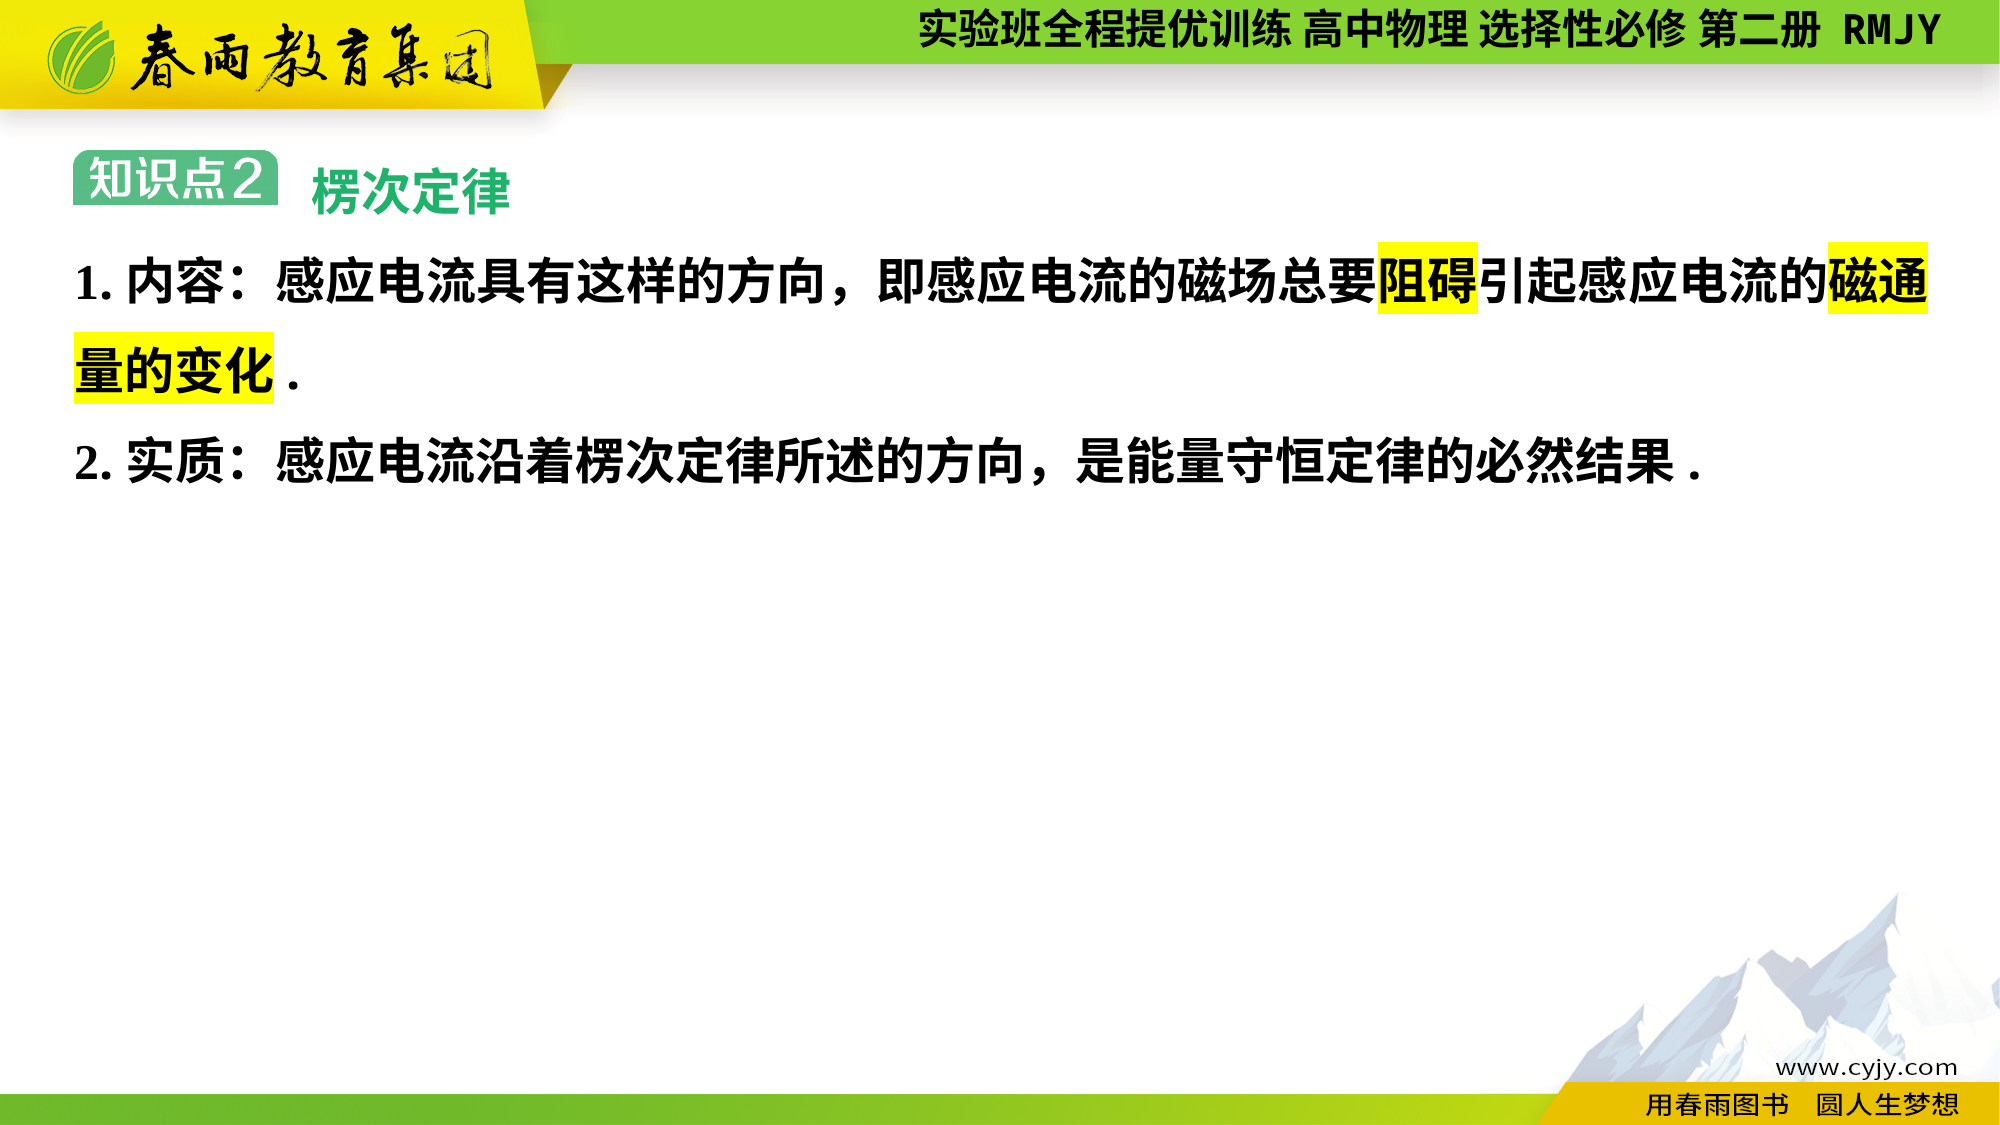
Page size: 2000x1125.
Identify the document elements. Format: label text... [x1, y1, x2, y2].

picture [0, 0, 2000, 1125]
list 楞次定律 1.内容：感应电流具有这样的方向，即感应电流的磁场总要阻碍引起感应电流的磁通量的变化. 2.实质：感应电流沿着楞次定律所述的方向，是能量守恒定律的必然结果. [59, 122, 1944, 490]
